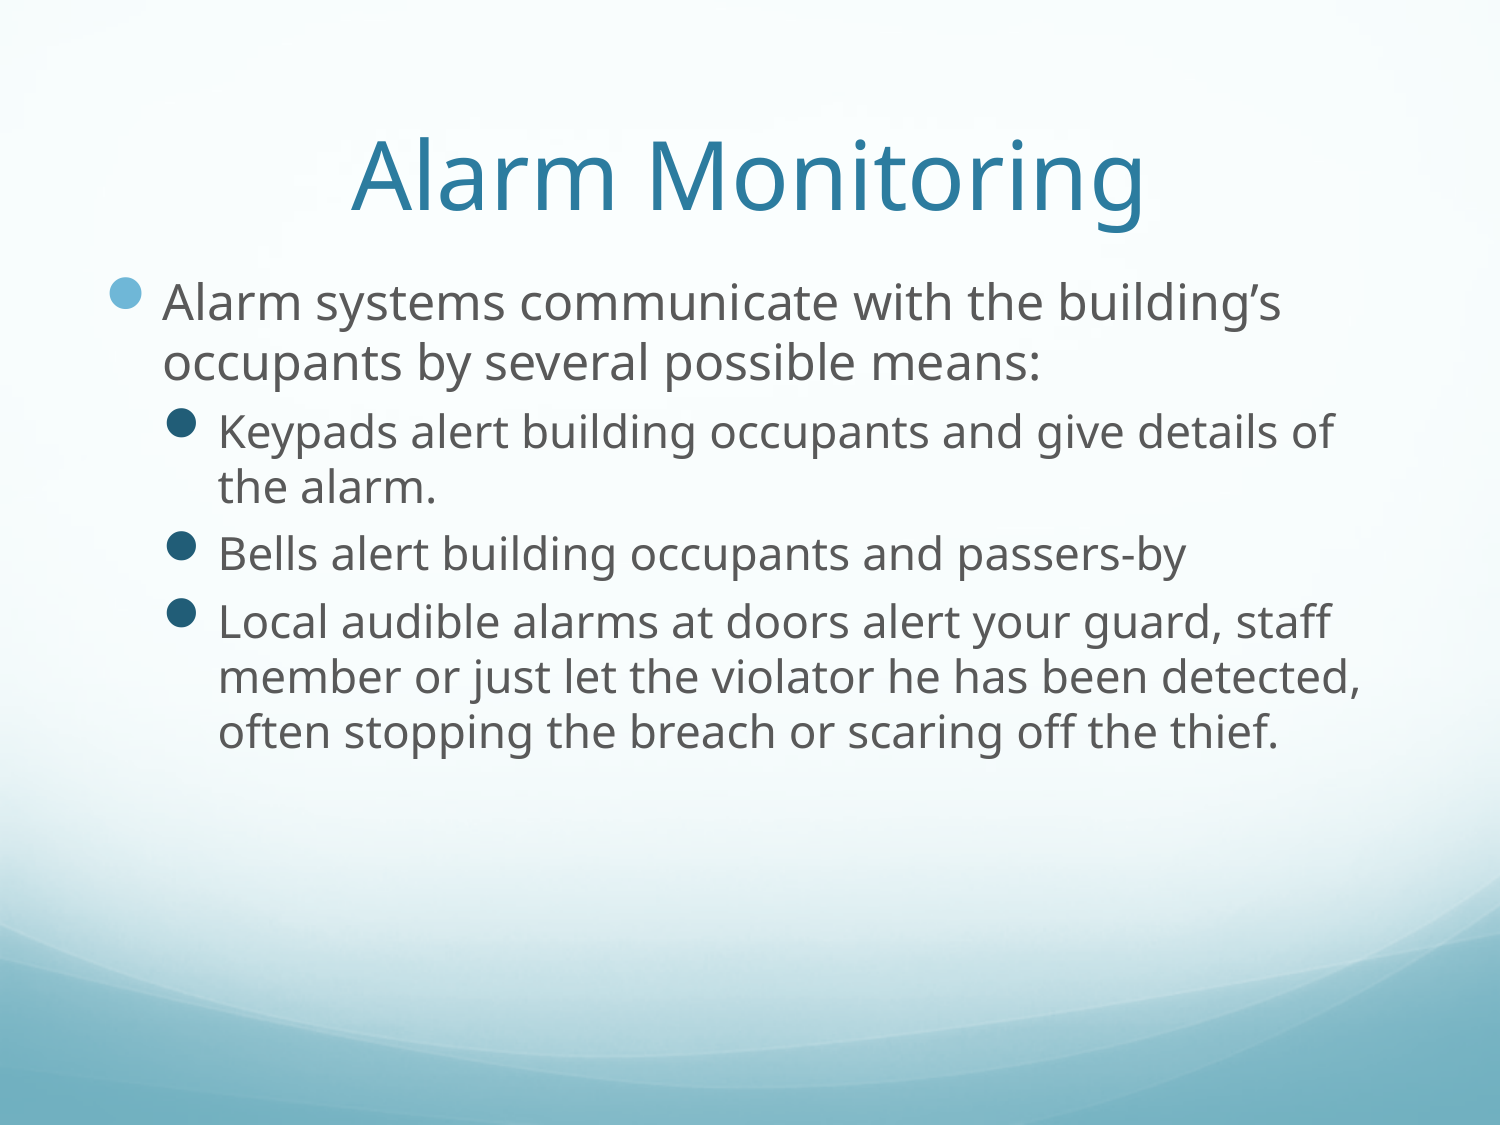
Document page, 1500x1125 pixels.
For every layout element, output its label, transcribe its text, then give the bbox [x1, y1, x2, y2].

list Alarm systems communicate with the building’s occupants by several possible means: Keypads alert building occupants and give details of the alarm. Bells alert building occupants and passers-by Local audible alarms at doors alert your guard, staff member or just let the violator he has been detected, often stopping the breach or scaring off the thief. [90, 262, 1410, 975]
title Alarm Monitoring [90, 17, 1410, 237]
